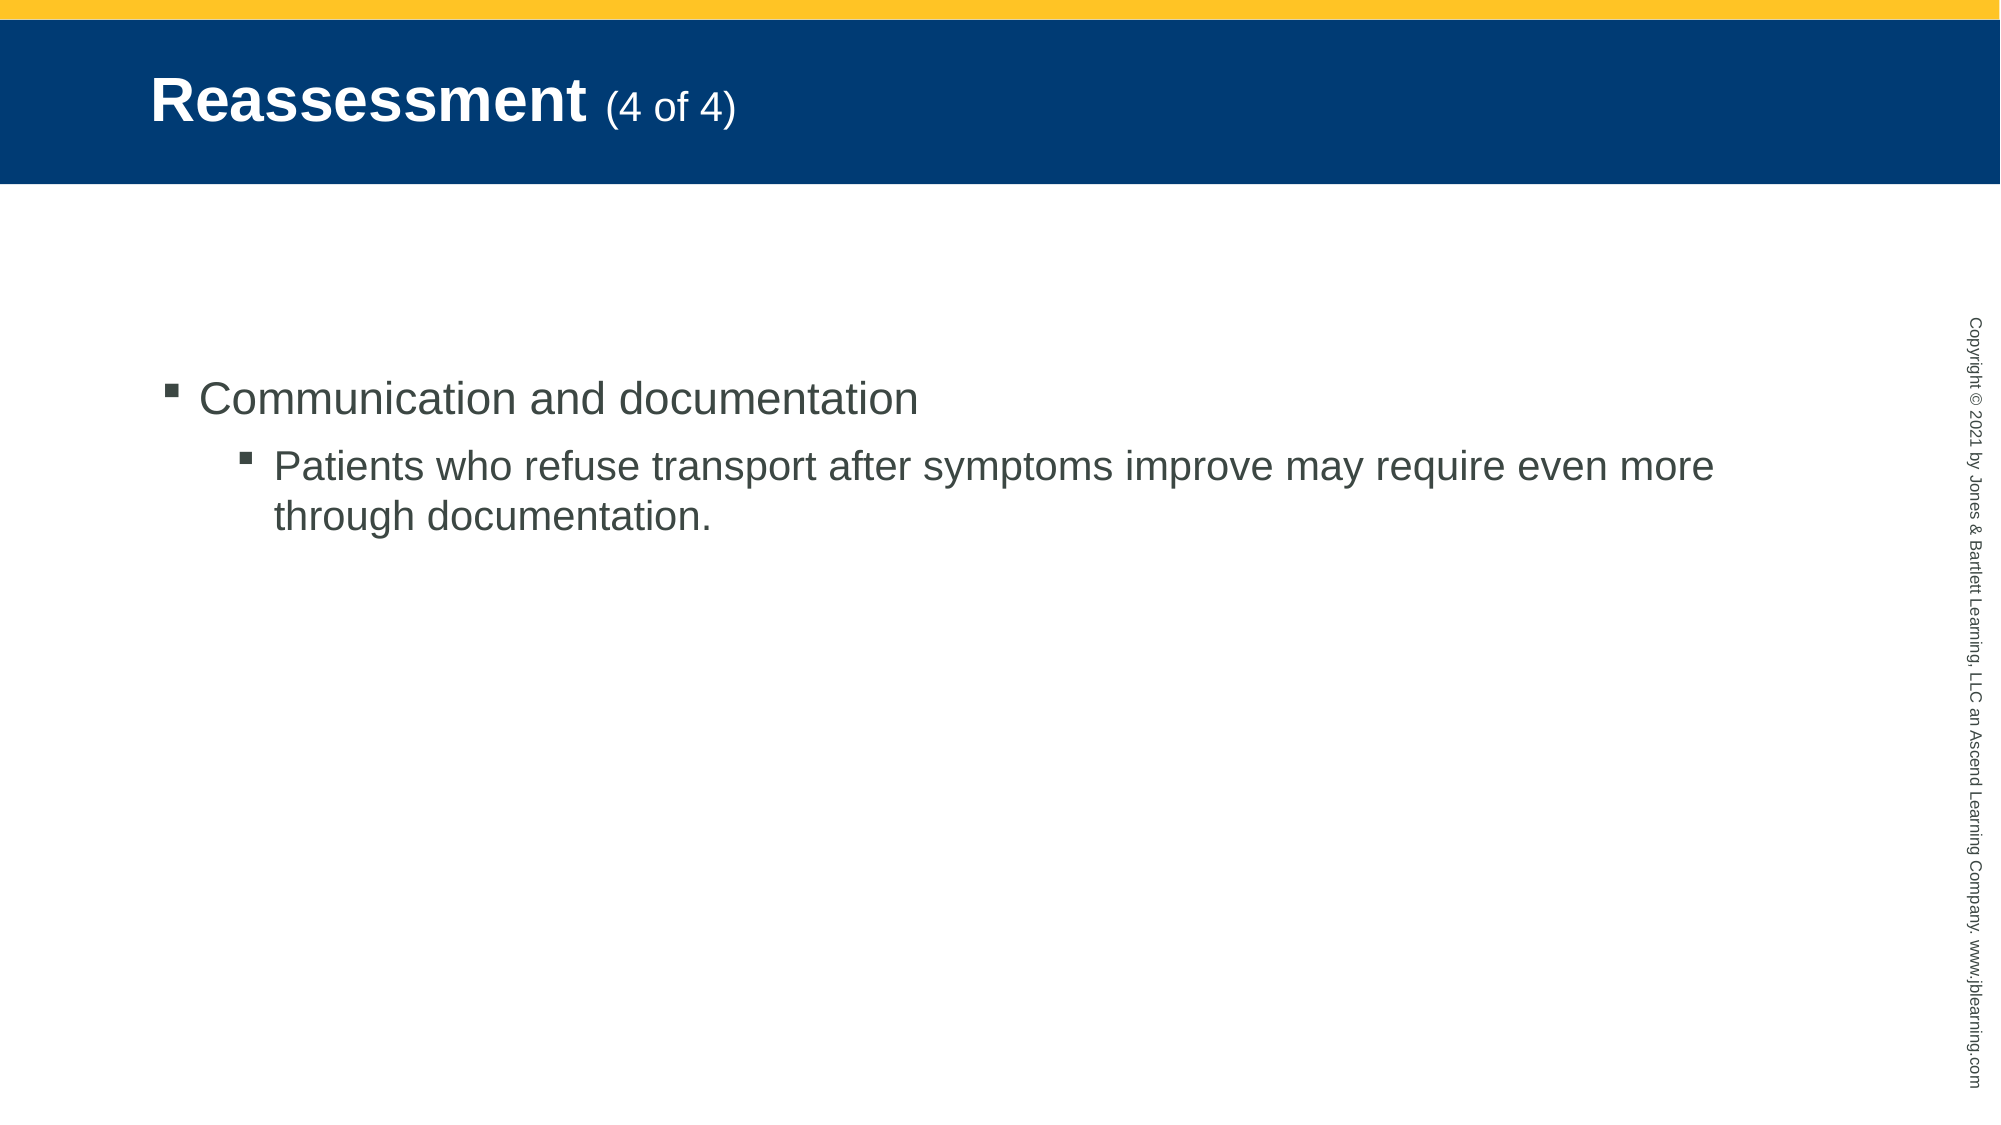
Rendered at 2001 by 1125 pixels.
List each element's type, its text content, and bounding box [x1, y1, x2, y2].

list Communication and documentation Patients who refuse transport after symptoms improve may require even more through documentation. [146, 361, 1859, 1016]
title Reassessment (4 of 4) [0, 19, 2000, 185]
